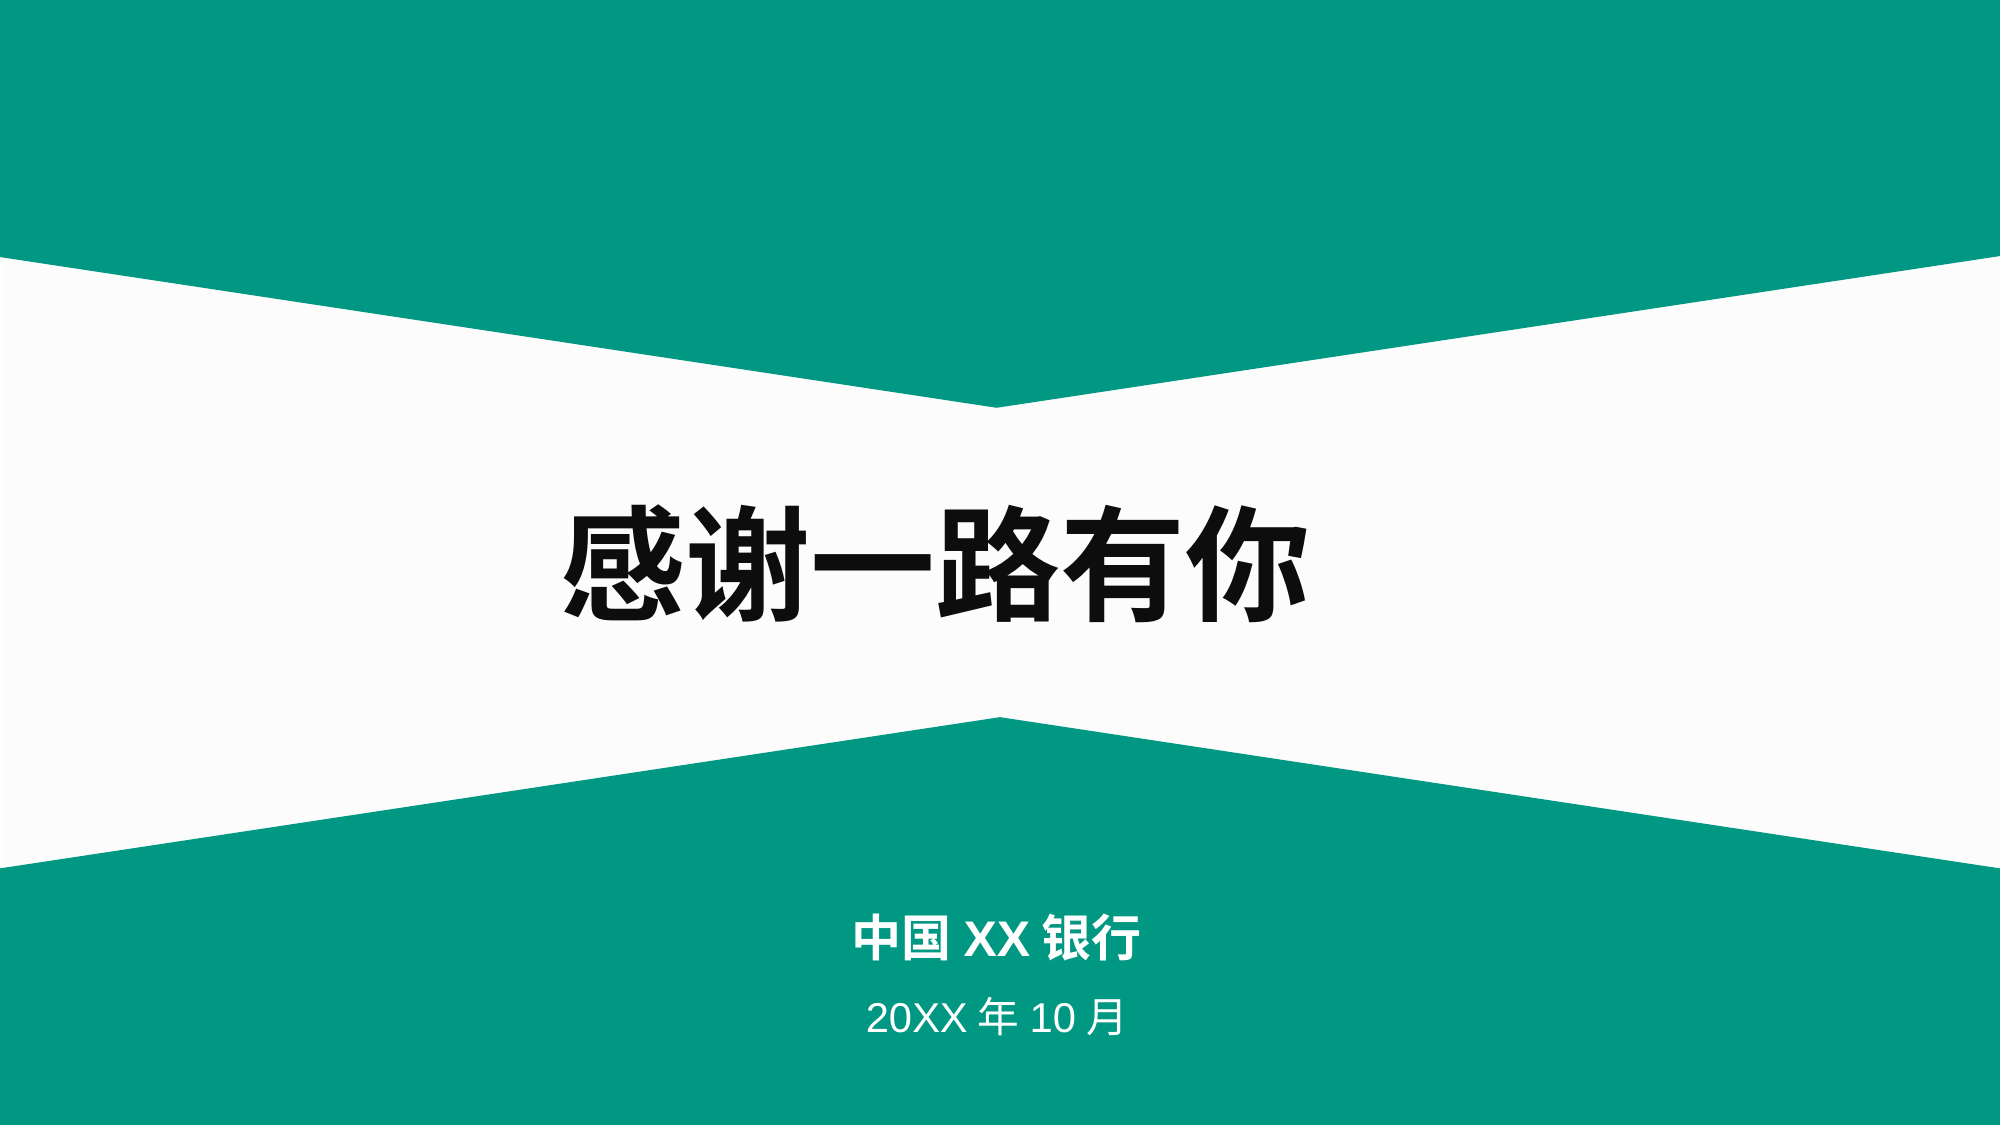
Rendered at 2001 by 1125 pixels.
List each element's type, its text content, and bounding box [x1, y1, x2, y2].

text_box 中国XX银行 20XX年10月 [836, 868, 1157, 1049]
text_box [0, 0, 2000, 409]
text_box 感谢一路有你 [445, 479, 1639, 644]
text_box [0, 716, 2000, 1125]
